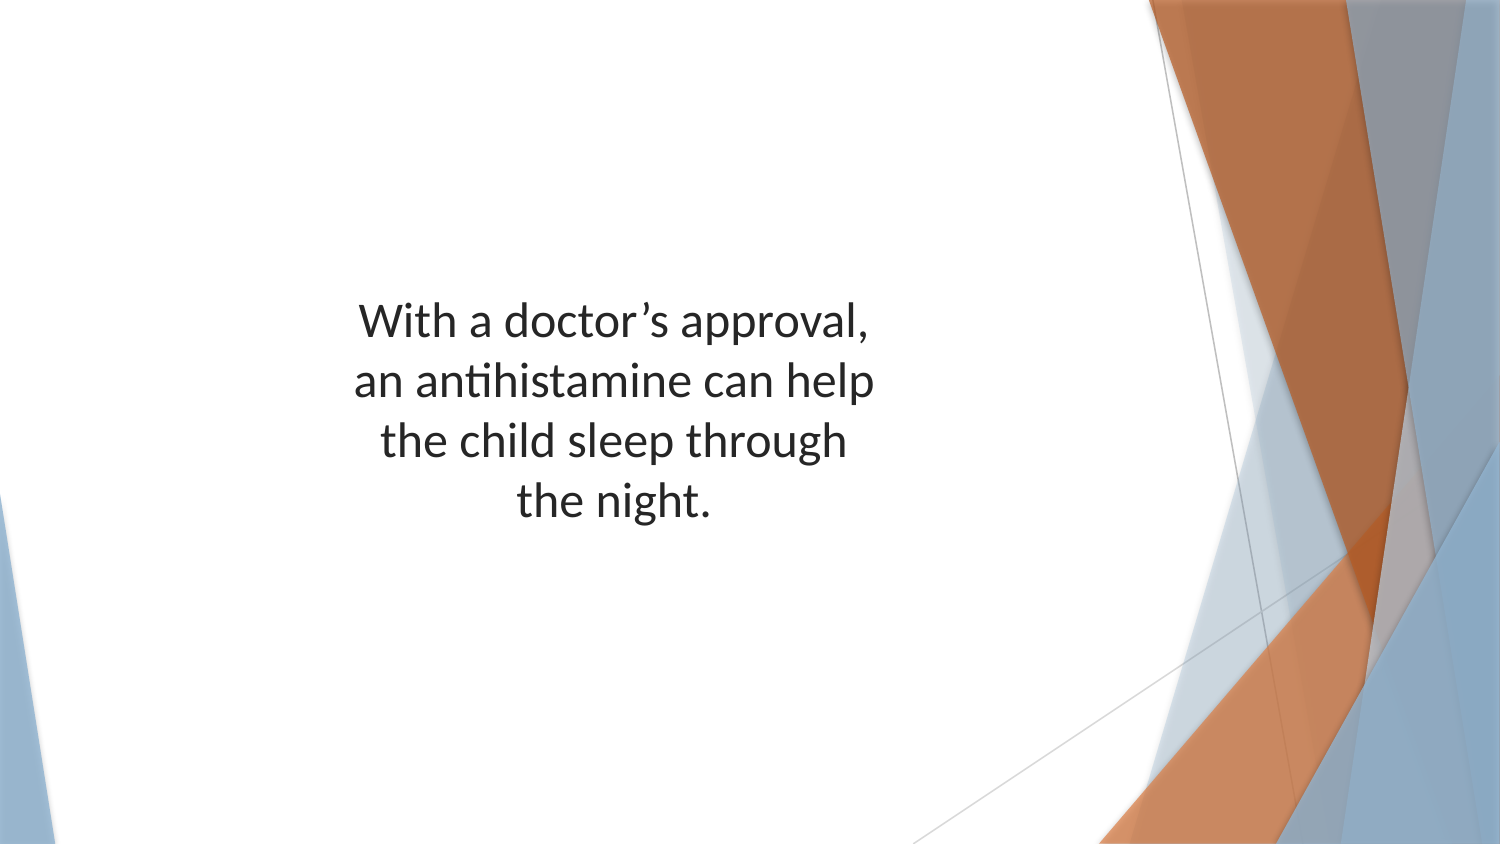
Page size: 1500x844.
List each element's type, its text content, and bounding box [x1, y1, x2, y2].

list With a doctor’s approval, an antihistamine can help the child sleep through the night. [336, 280, 892, 576]
